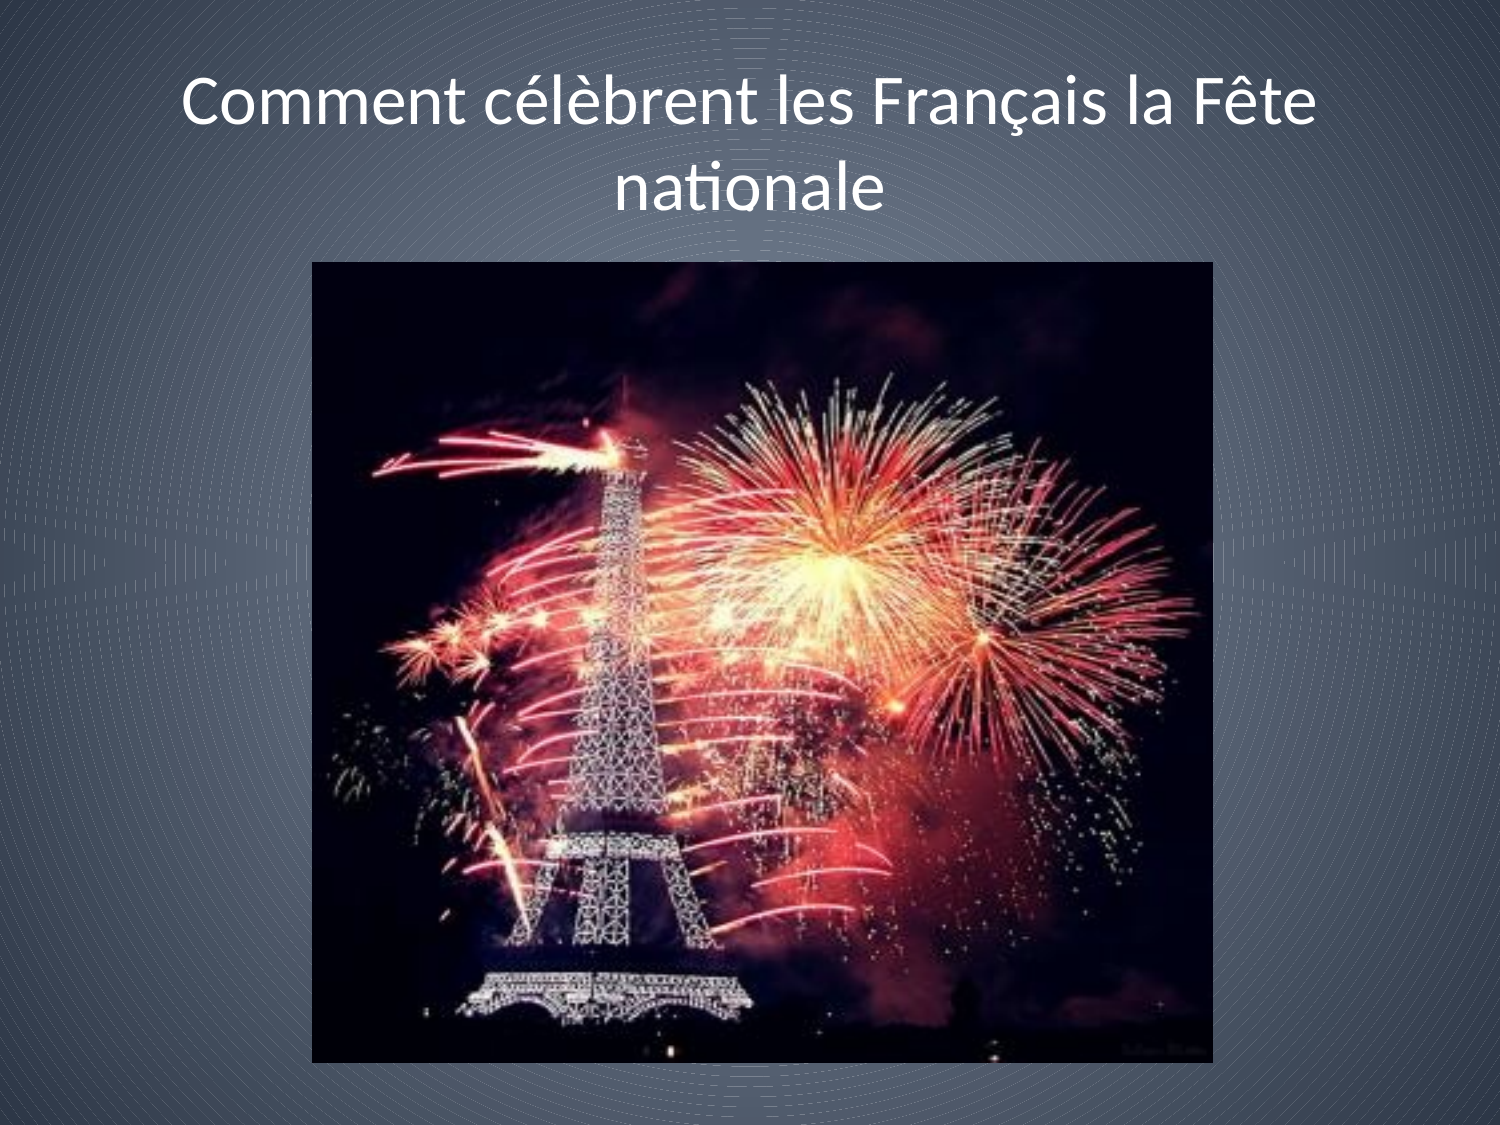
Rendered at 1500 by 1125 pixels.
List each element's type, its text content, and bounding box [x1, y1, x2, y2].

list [312, 262, 1213, 1063]
title Comment célèbrent les Français la Fête nationale [75, 45, 1425, 62]
text_box . [74, 62, 1425, 233]
